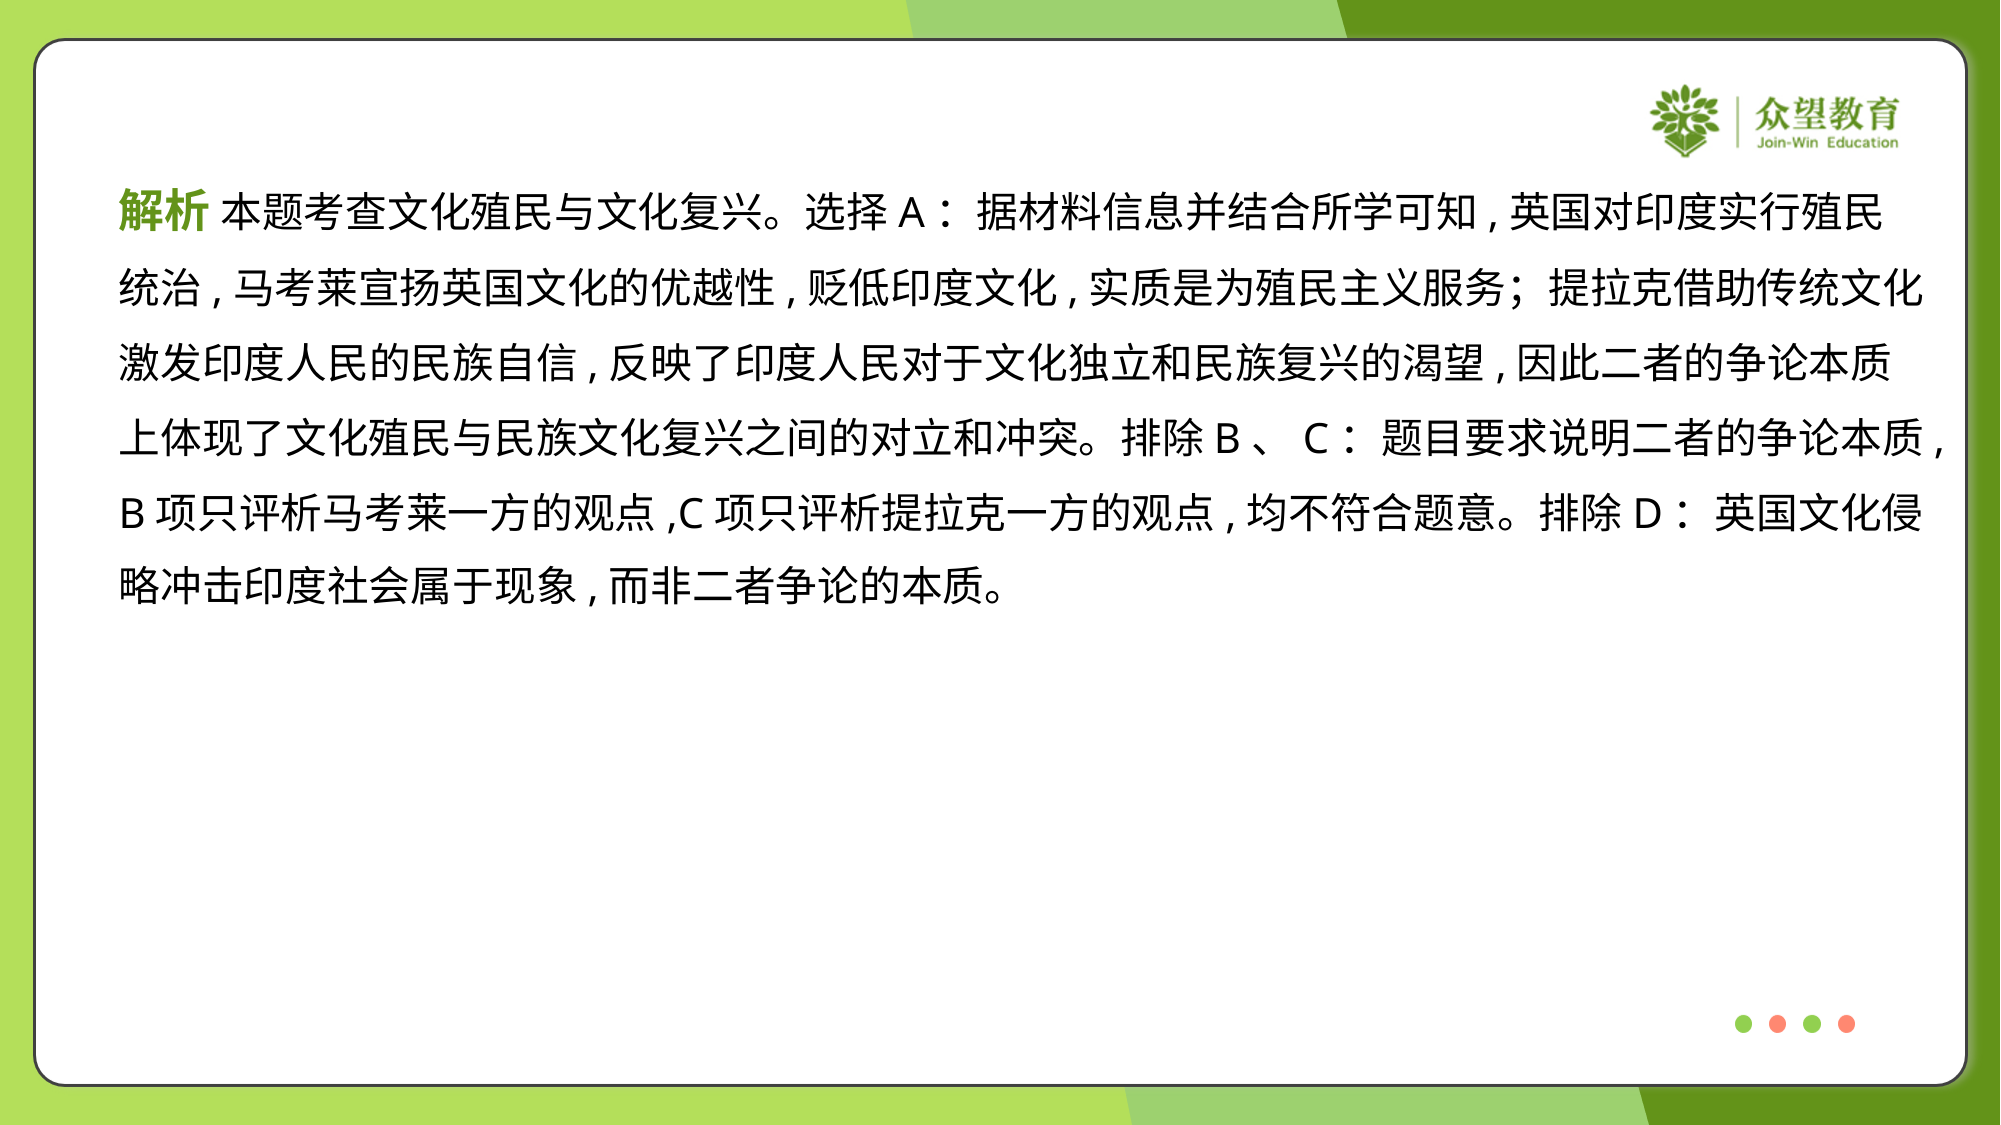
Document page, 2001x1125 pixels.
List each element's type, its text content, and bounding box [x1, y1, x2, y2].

text_box 解析 本题考查文化殖民与文化复兴。选择A：据材料信息并结合所学可知,英国对印度实行殖民 统治,马考莱宣扬英国文化的优越性,贬低印度文化,实质是为殖民主义服务；提拉克借助传统文化 激发印度人民的民族自信,反映了印度人民对于文化独立和民族复兴的渴望,因此二者的争论本质 上体现了文化殖民与民族文化复兴之间的对立和冲突。排除B、C：题目要求说明二者的争论本质, B项只评析马考莱一方的观点,C项只评析提拉克一方的观点,均不符合题意。排除D：英国文化侵 略冲击印度社会属于现象,而非二者争论的本质。 [118, 159, 1883, 602]
picture [0, 0, 2000, 1125]
